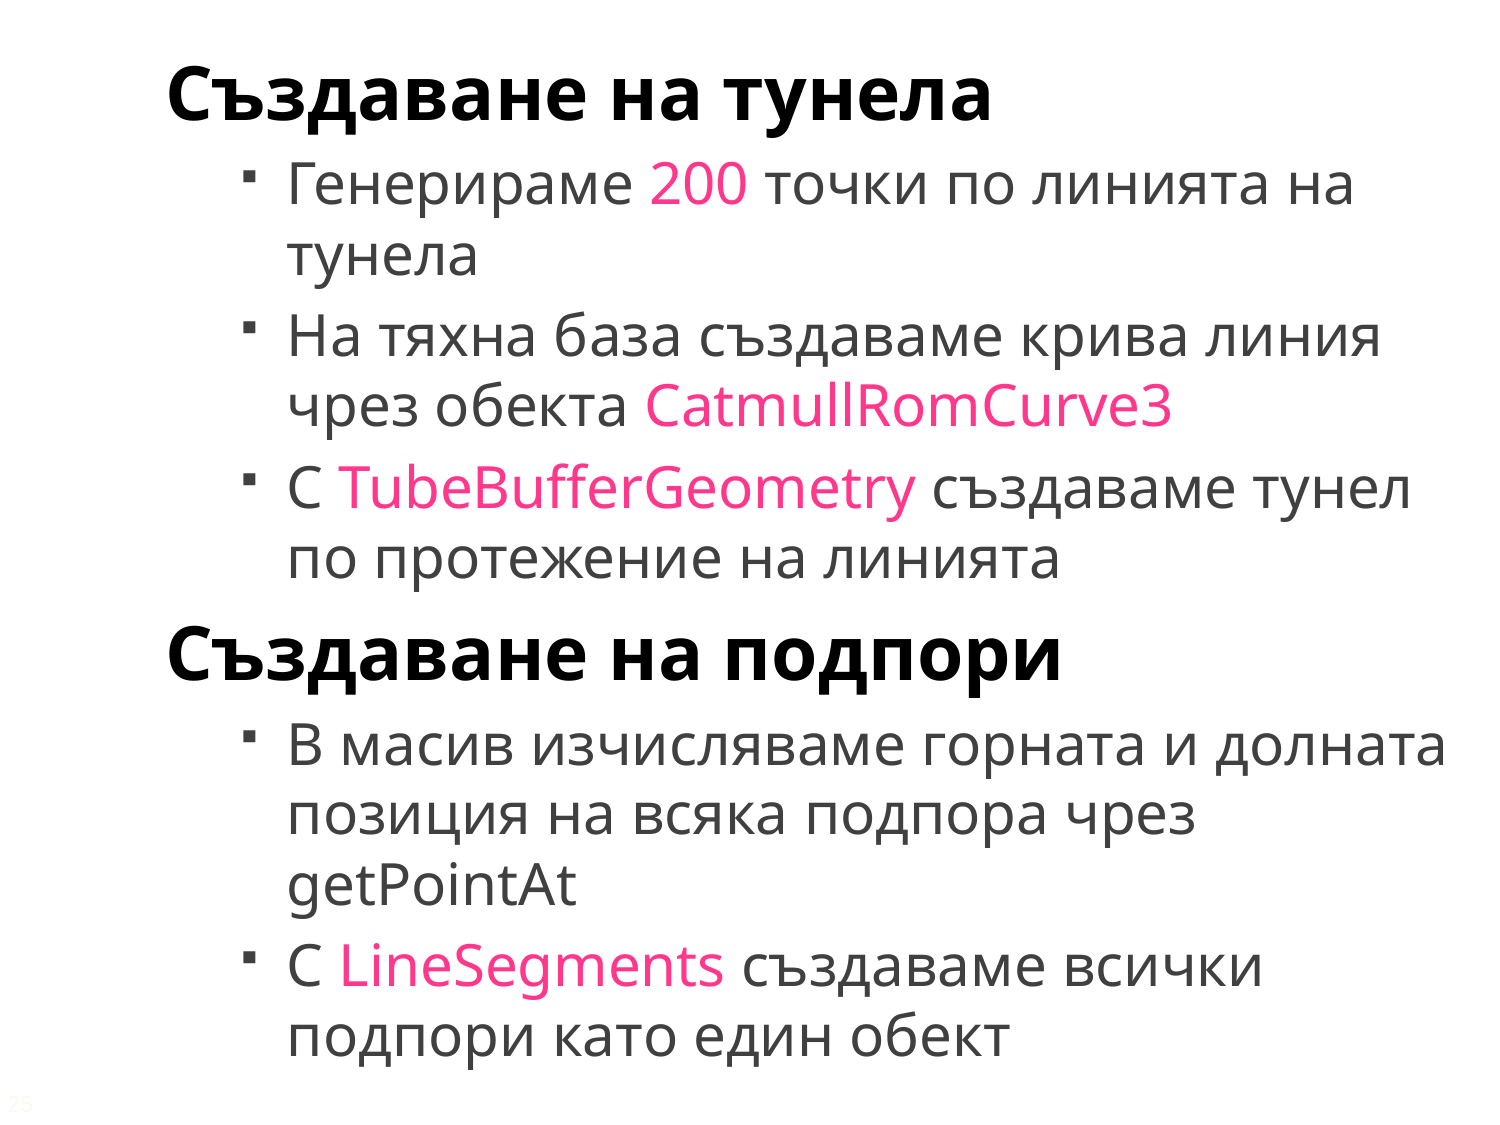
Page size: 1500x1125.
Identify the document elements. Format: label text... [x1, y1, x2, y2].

list Създаване на тунела Генерираме 200 точки по линията на тунела На тяхна база създаваме крива линия чрез обекта CatmullRomCurve3 С TubeBufferGeometry създаваме тунел по протежение на линията Създаване на подпори В масив изчисляваме горната и долната позиция на всяка подпора чрез getPointAt С LineSegments създаваме всички подпори като един обект [150, 37, 1488, 1113]
